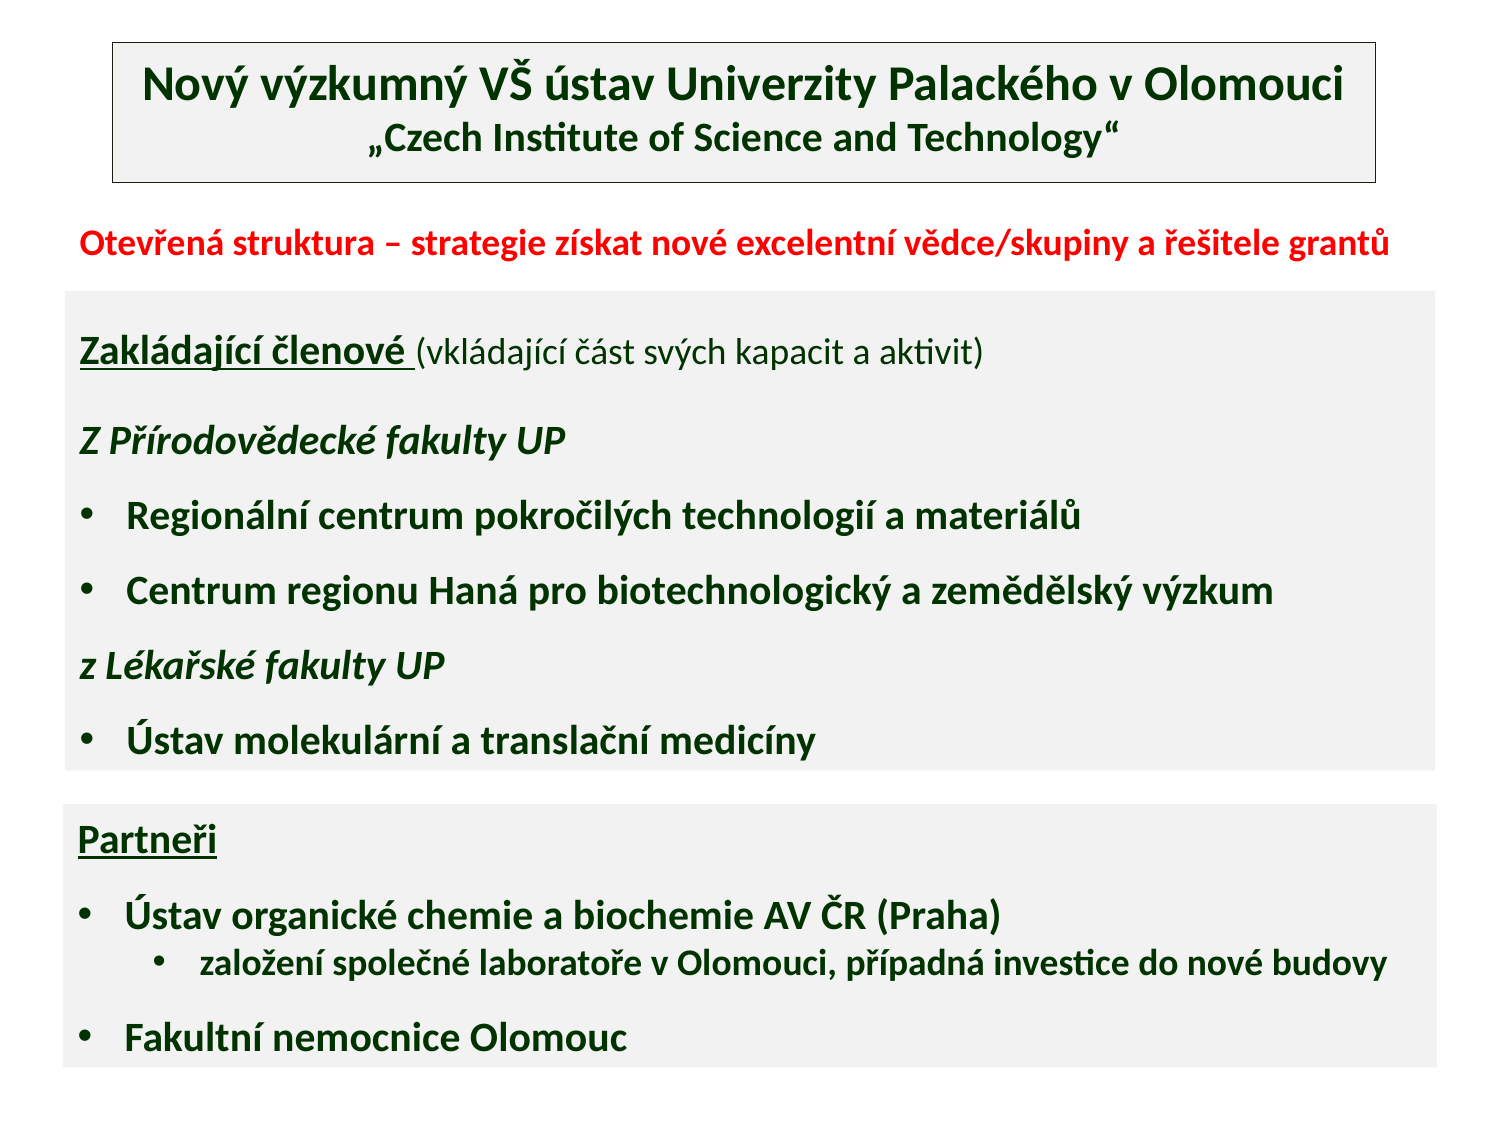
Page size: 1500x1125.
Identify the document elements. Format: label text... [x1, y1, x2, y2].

text_box Otevřená struktura – strategie získat nové excelentní vědce/skupiny a řešitele grantů [64, 210, 1412, 271]
text_box Nový výzkumný VŠ ústav Univerzity Palackého v Olomouci „Czech Institute of Science and Technology“ [112, 42, 1376, 183]
text_box Zakládající členové (vkládající část svých kapacit a aktivit) Z Přírodovědecké fakulty UP Regionální centrum pokročilých technologií a materiálů Centrum regionu Haná pro biotechnologický a zemědělský výzkum z Lékařské fakulty UP Ústav molekulární a translační medicíny [64, 290, 1436, 771]
text_box Partneři Ústav organické chemie a biochemie AV ČR (Praha) založení společné laboratoře v Olomouci, případná investice do nové budovy Fakultní nemocnice Olomouc [63, 804, 1437, 1068]
